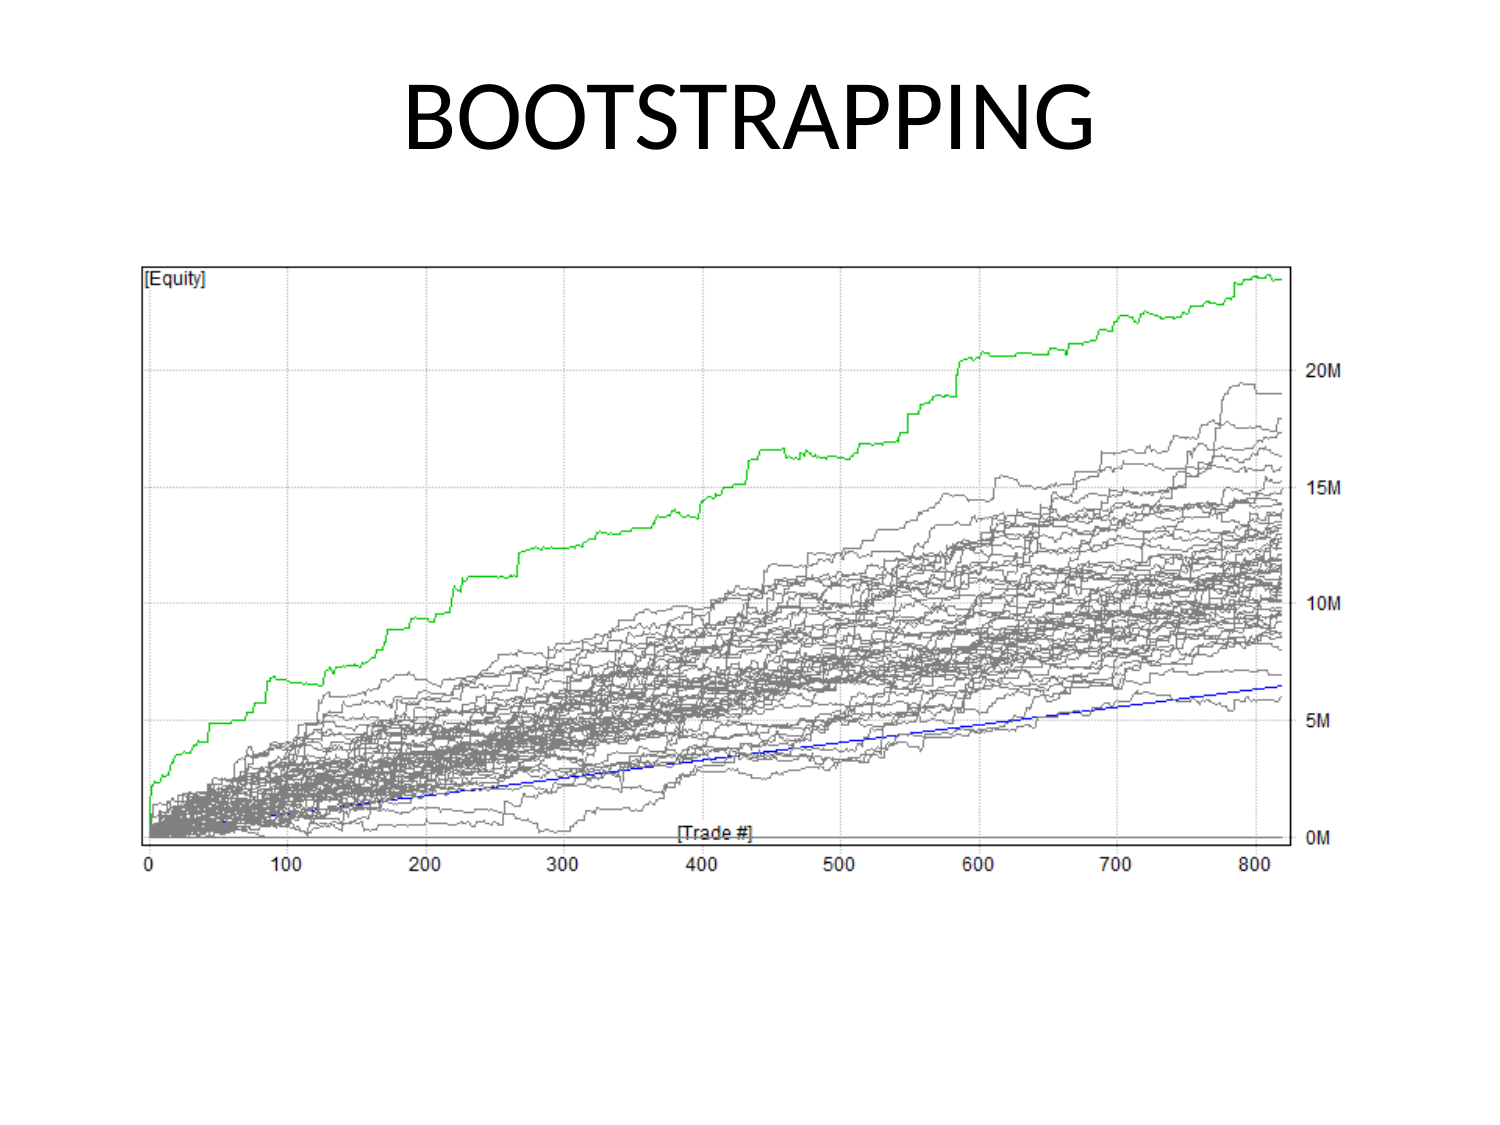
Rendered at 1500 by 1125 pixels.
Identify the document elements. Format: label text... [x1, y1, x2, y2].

text_box BOOTSTRAPPING [0, 42, 1500, 178]
picture [123, 248, 1376, 876]
